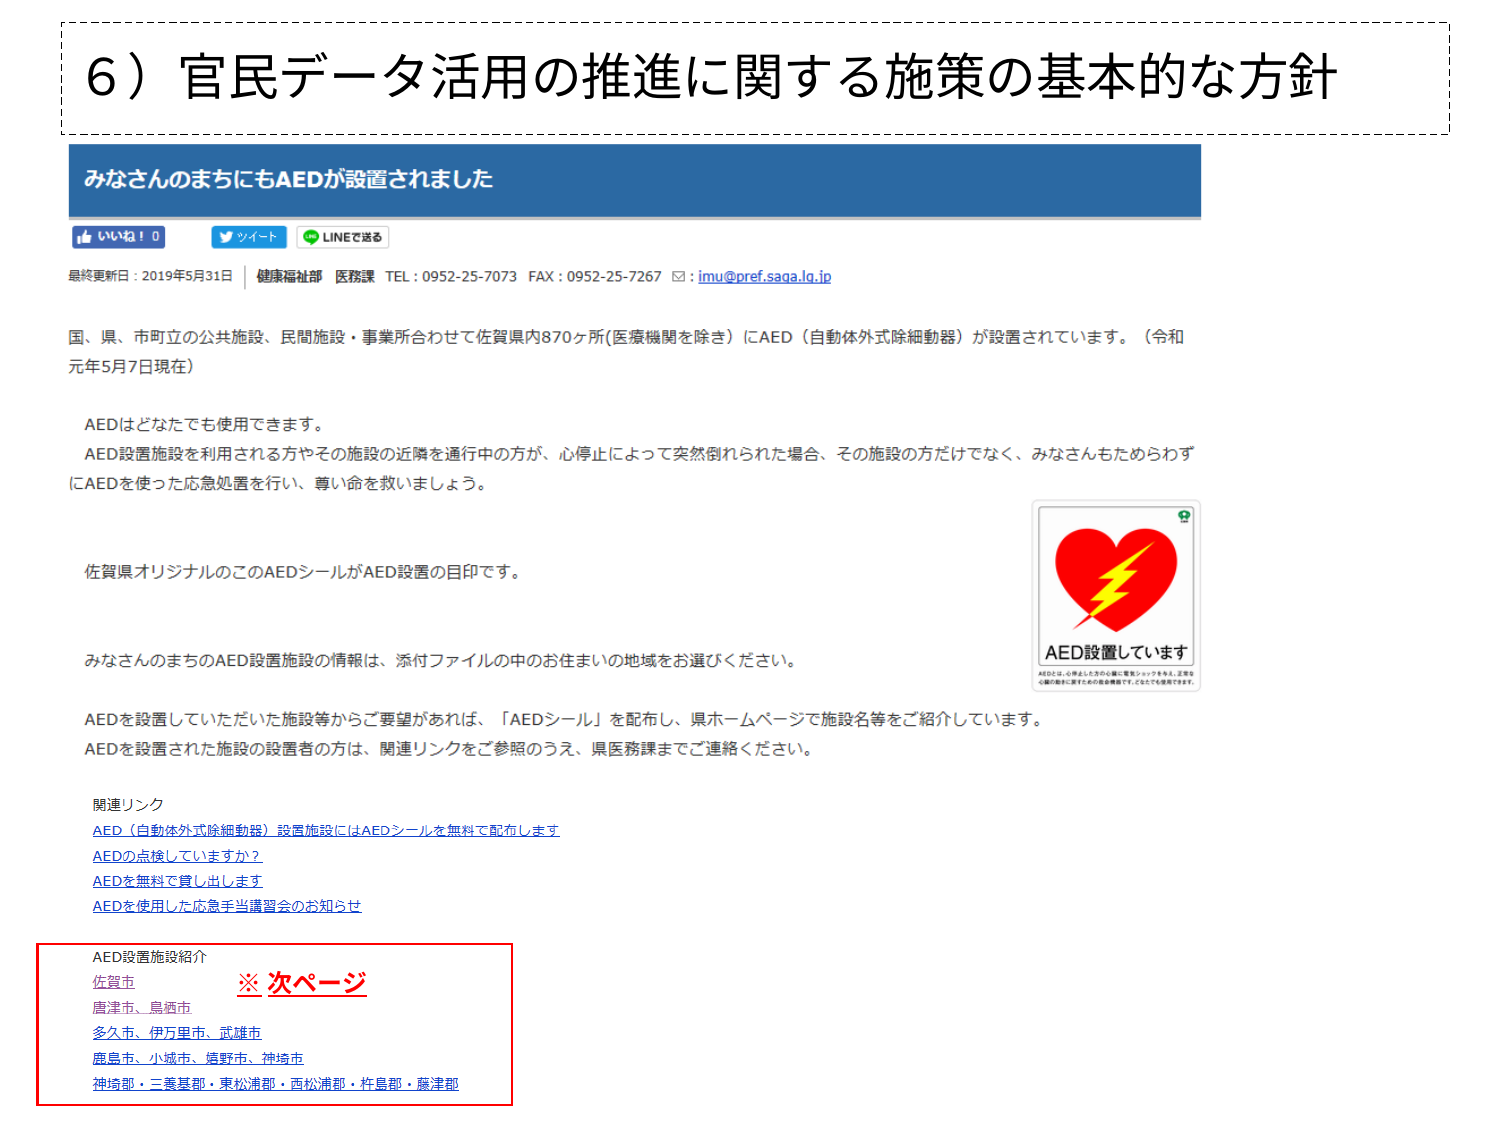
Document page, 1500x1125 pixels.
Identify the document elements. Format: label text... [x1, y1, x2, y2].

title ６）官民データ活用の推進に関する施策の基本的な方針 [61, 22, 1450, 135]
text_box [36, 943, 80, 1106]
picture [61, 134, 1209, 1106]
